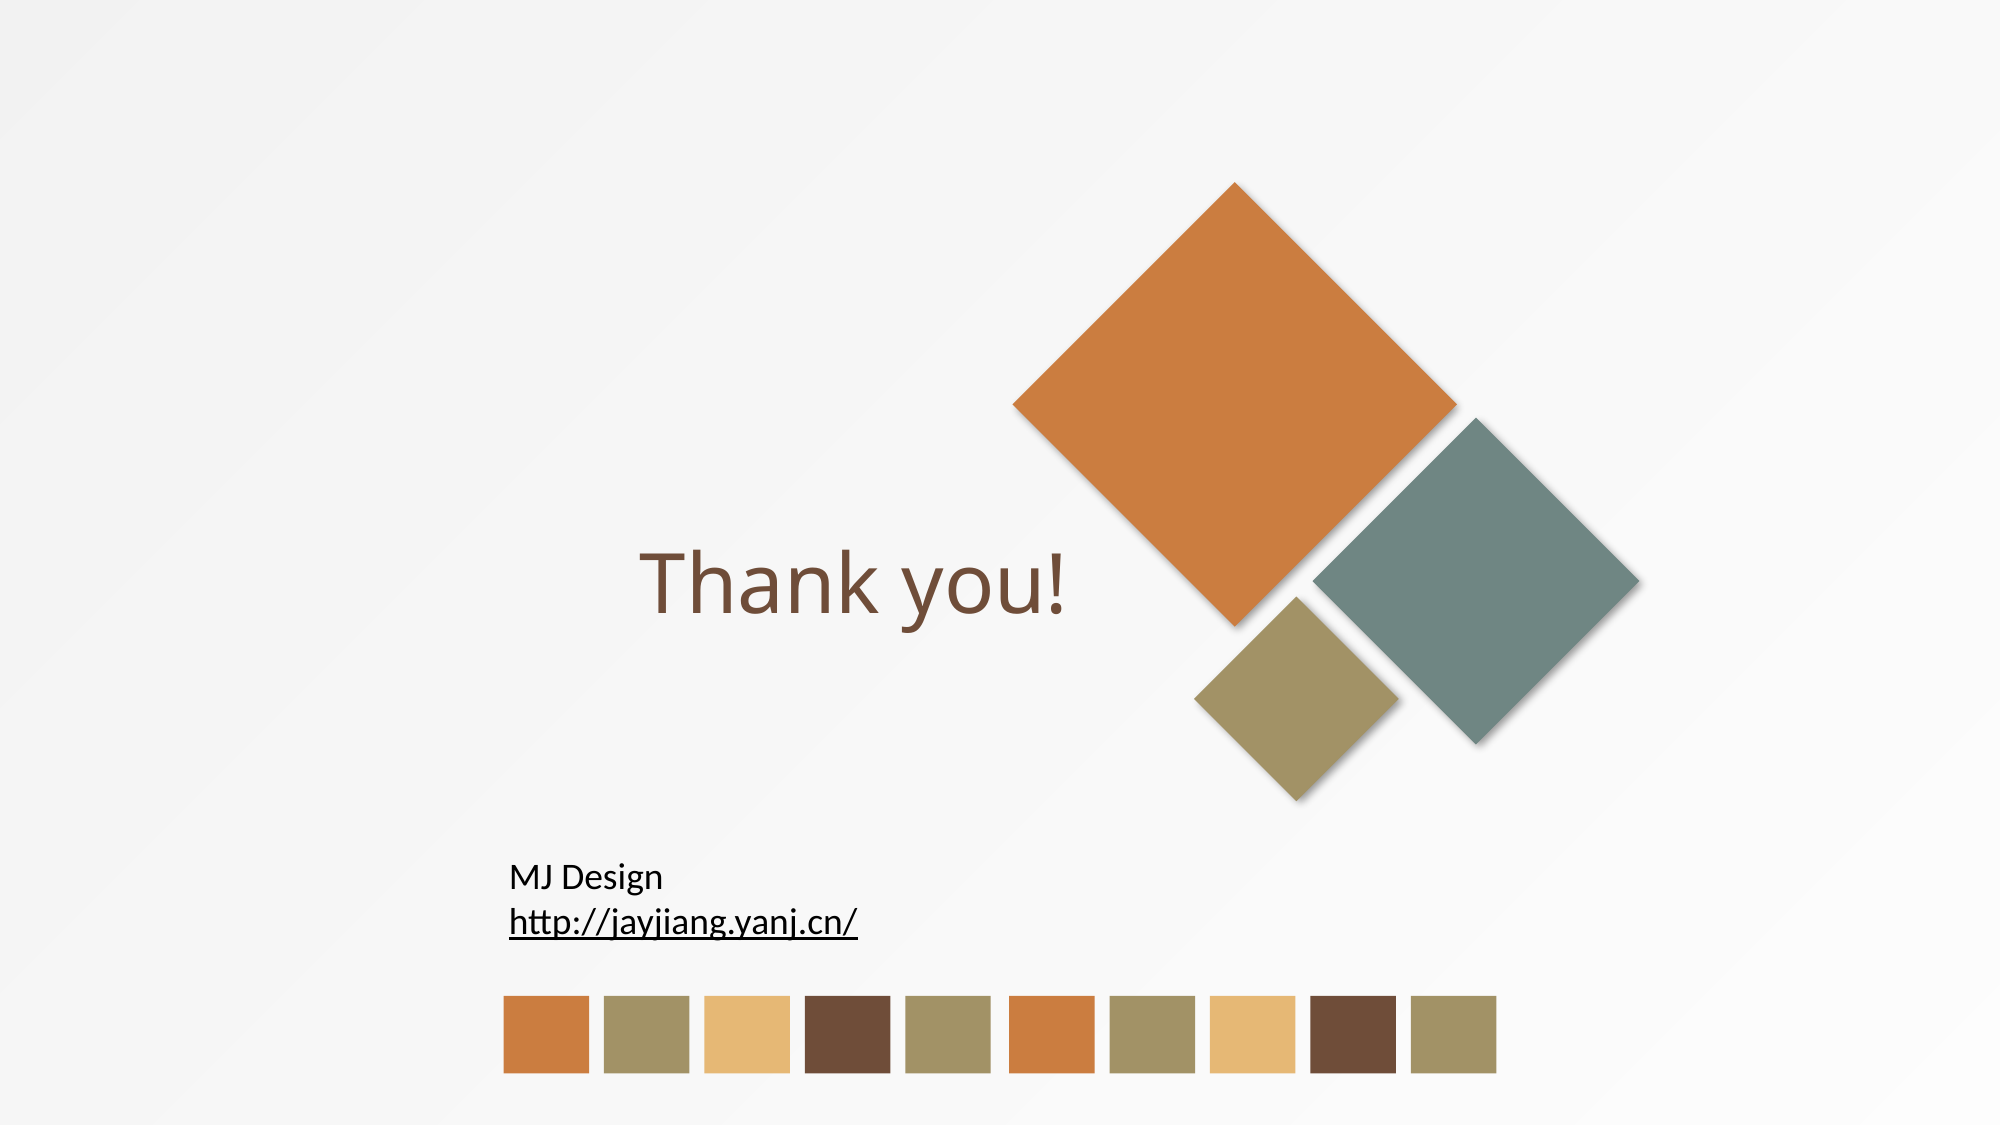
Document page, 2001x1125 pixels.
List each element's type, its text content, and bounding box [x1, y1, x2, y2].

text_box [1192, 595, 1401, 803]
text_box [1010, 180, 1459, 629]
text_box [1311, 416, 1641, 746]
text_box MJ Design http://jayjiang.yanj.cn/ [494, 844, 1495, 950]
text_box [503, 995, 1497, 1074]
text_box Thank you! [625, 523, 1084, 638]
